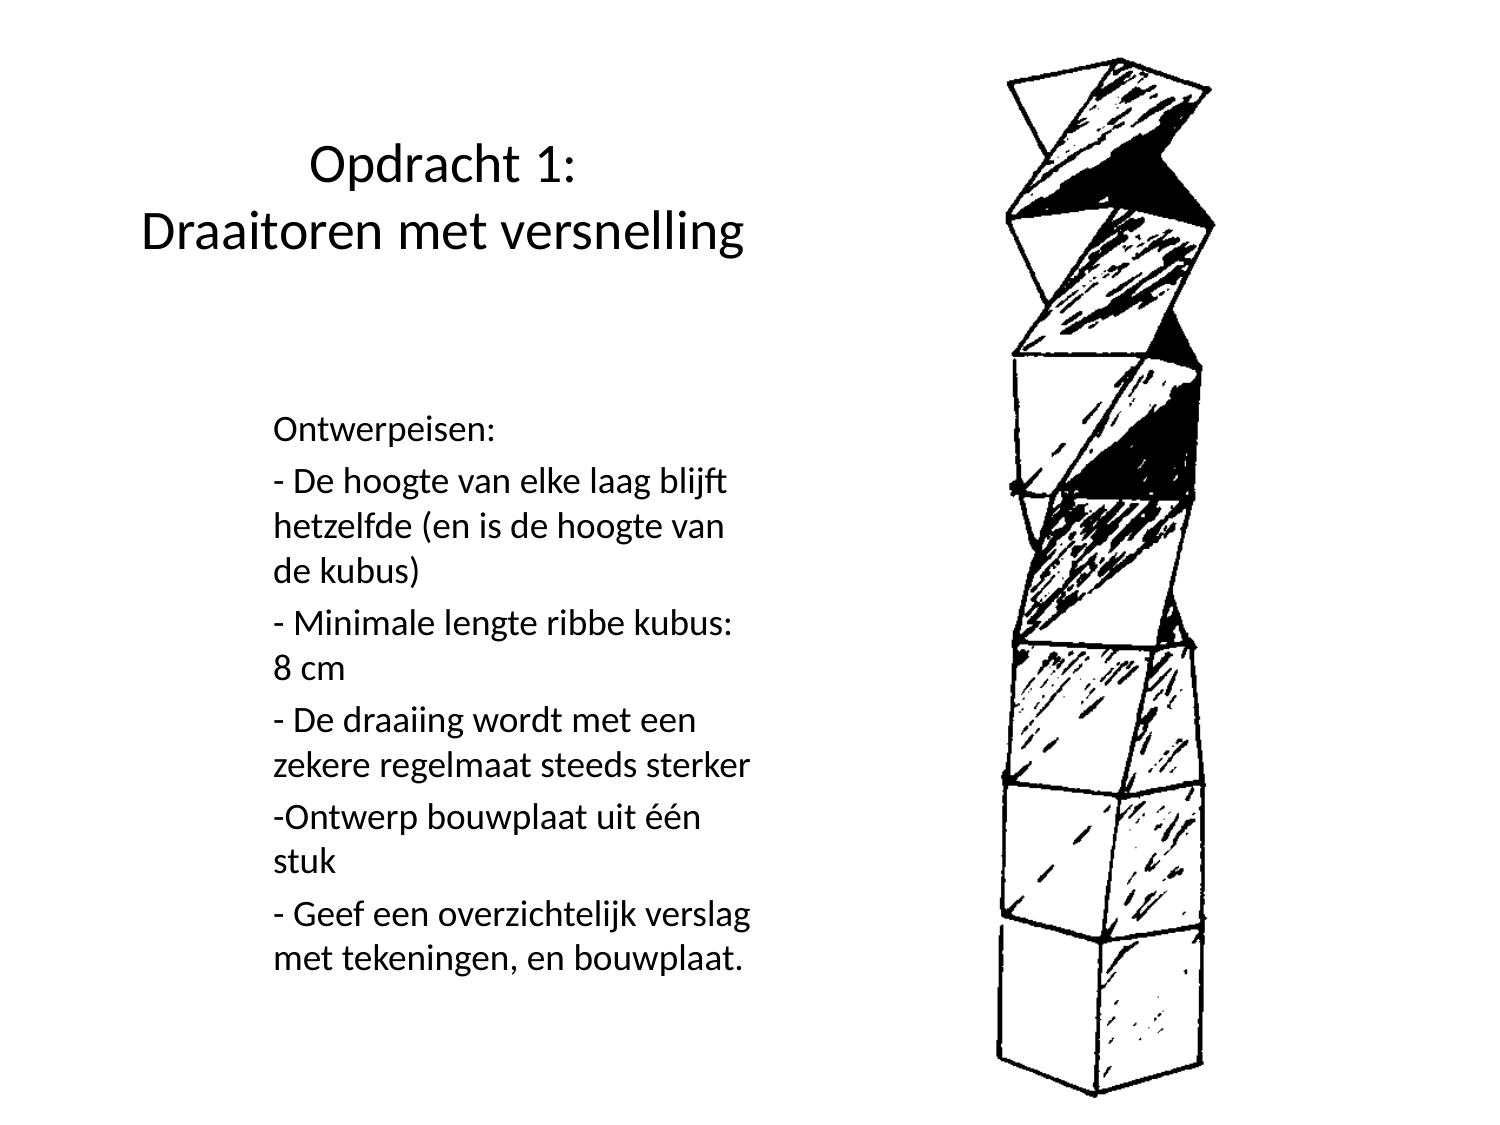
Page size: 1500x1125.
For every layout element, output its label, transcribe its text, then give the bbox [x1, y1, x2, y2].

title Opdracht 1: Draaitoren met versnelling [112, 99, 775, 288]
list Ontwerpeisen: - De hoogte van elke laag blijft hetzelfde (en is de hoogte van de kubus) - Minimale lengte ribbe kubus: 8 cm - De draaiing wordt met een zekere regelmaat steeds sterker -Ontwerp bouwplaat uit één stuk - Geef een overzichtelijk verslag met tekeningen, en bouwplaat. [206, 397, 770, 1073]
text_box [914, 0, 1306, 1125]
